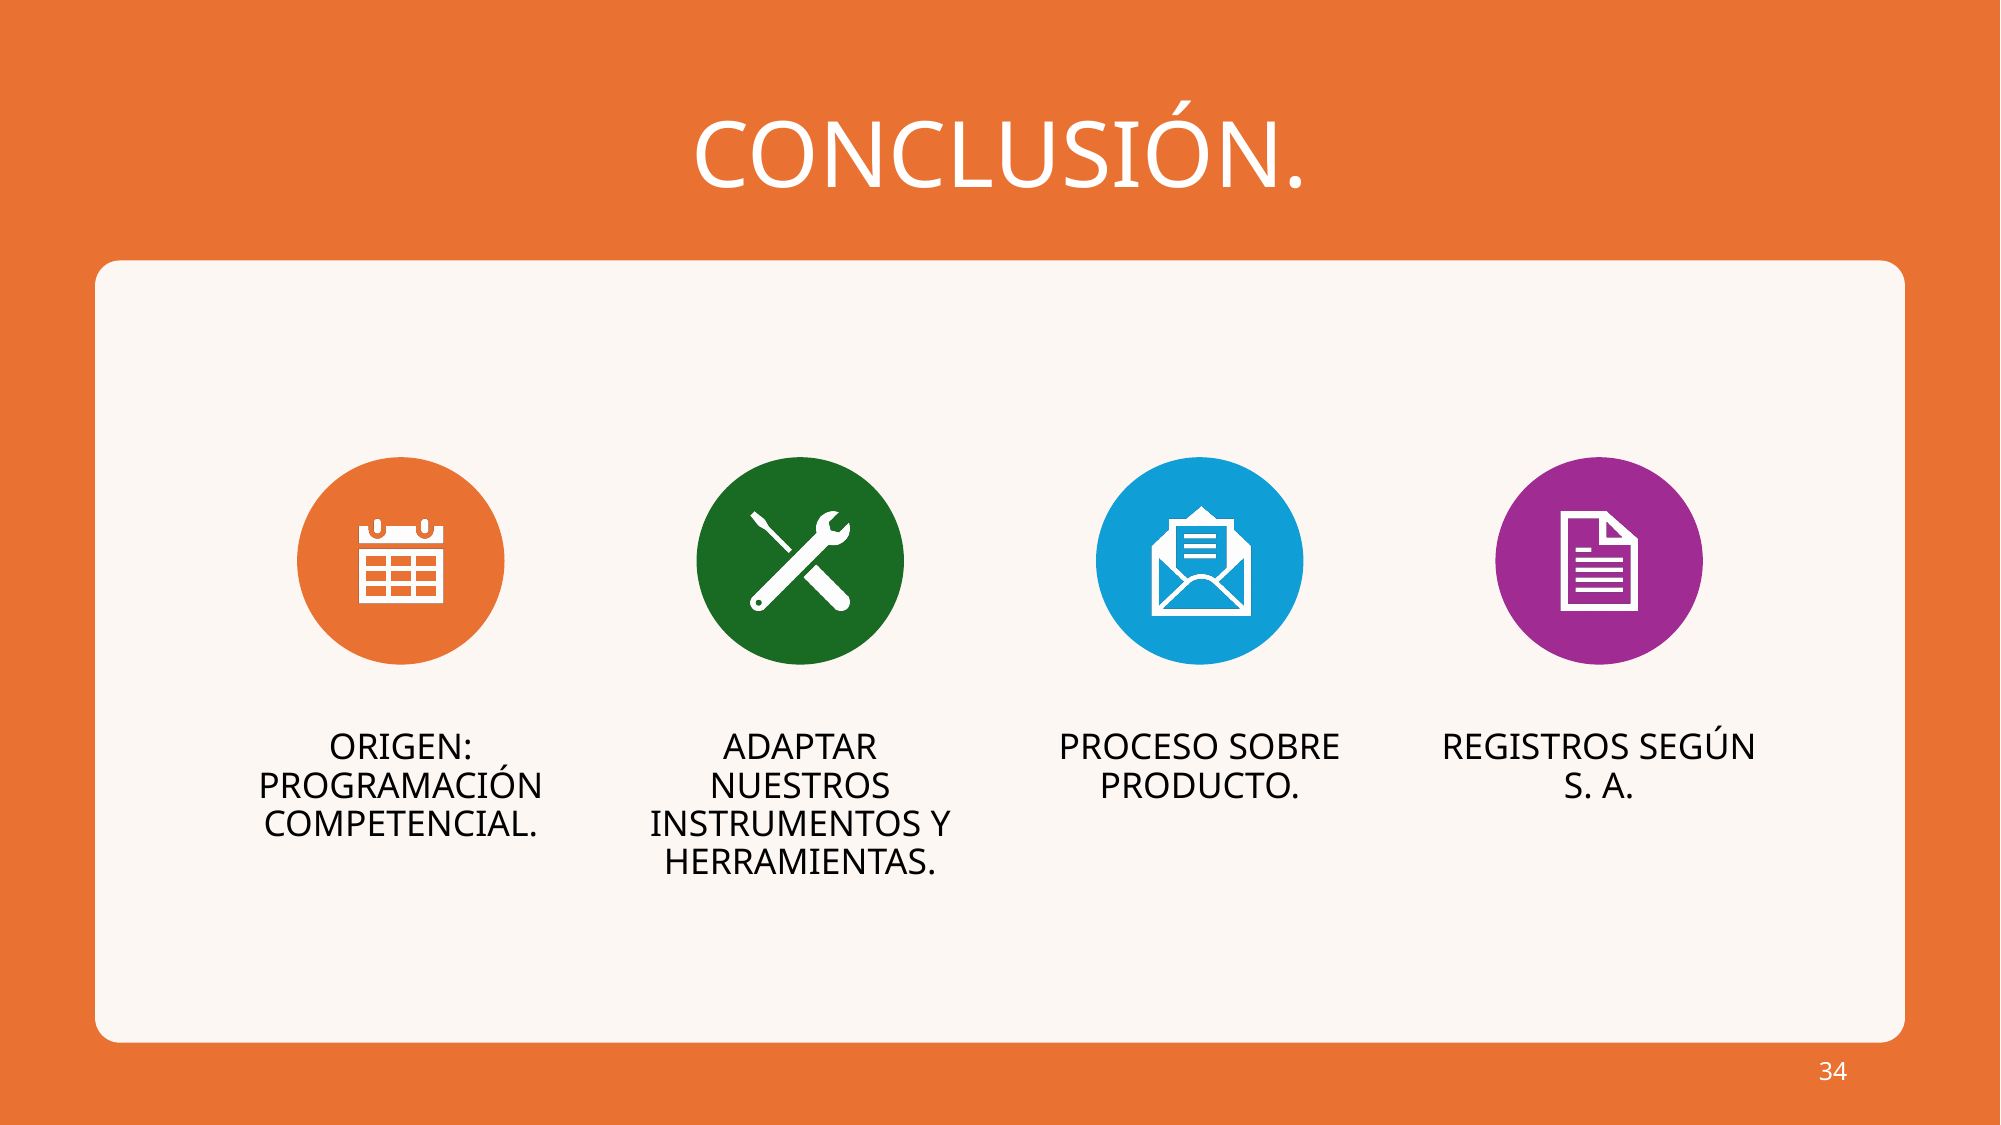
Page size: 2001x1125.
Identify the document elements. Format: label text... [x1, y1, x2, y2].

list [136, 294, 1863, 1010]
slide_number 34 [1412, 1042, 1863, 1103]
text_box [0, 0, 2000, 1125]
title CONCLUSIÓN. [137, 75, 1863, 241]
text_box [93, 258, 1907, 1045]
